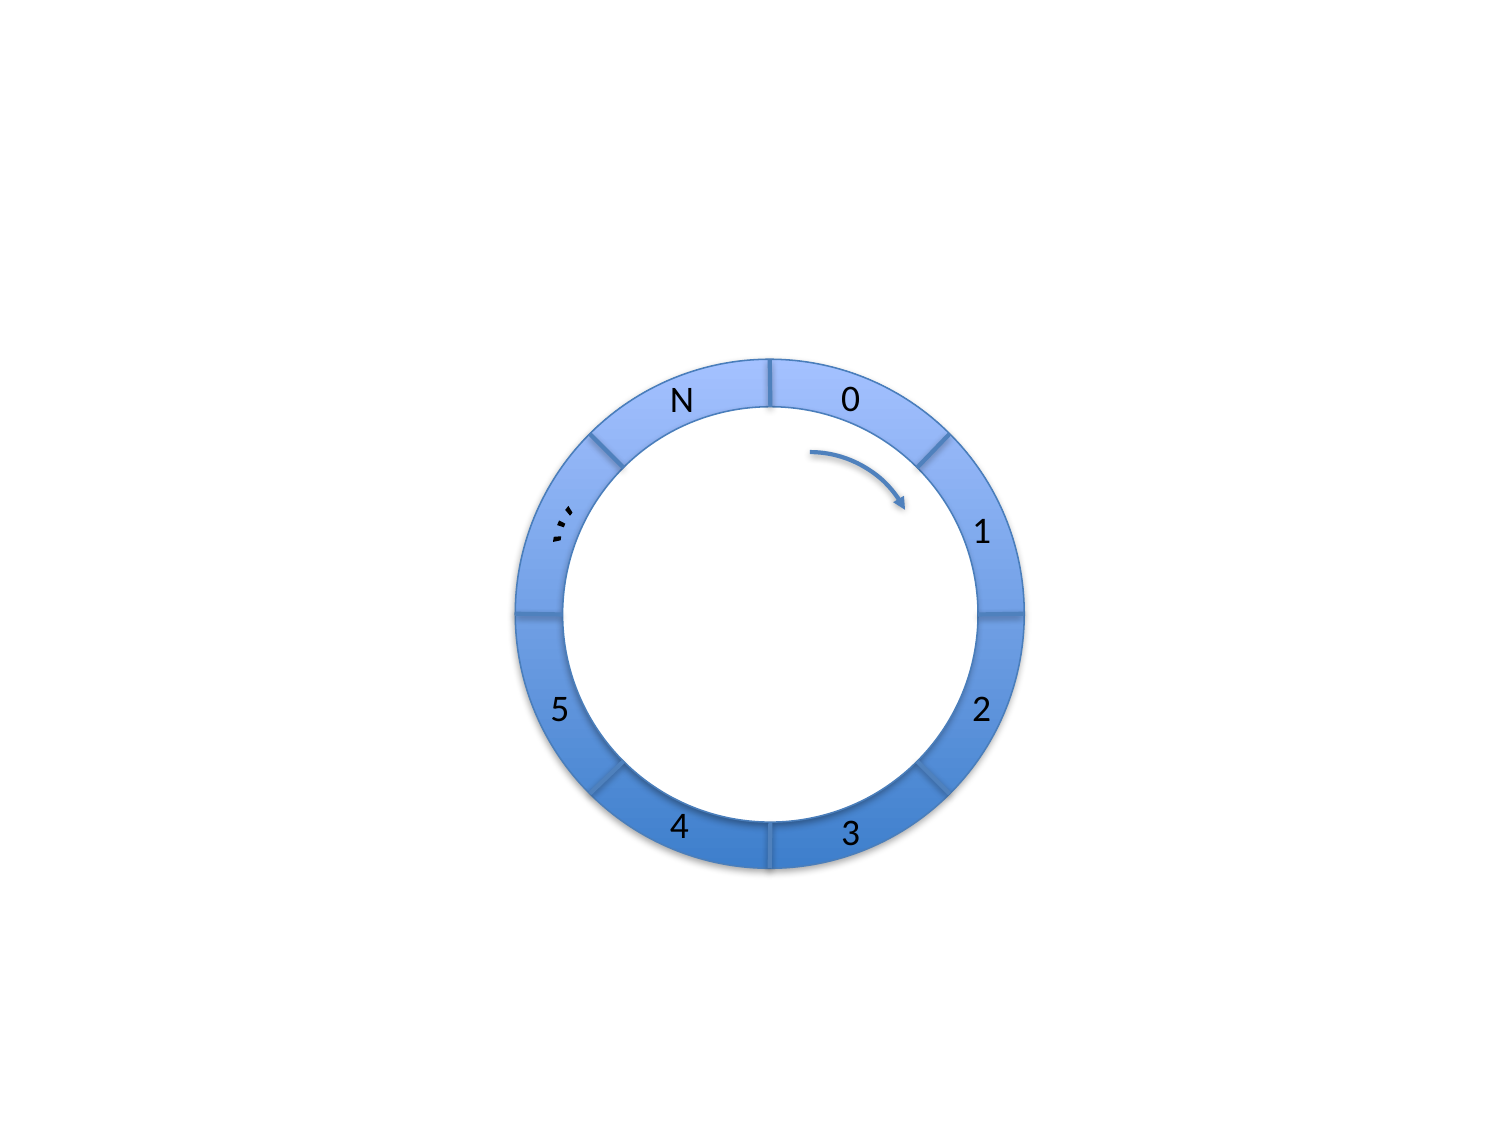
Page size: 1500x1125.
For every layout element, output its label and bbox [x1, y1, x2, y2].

text_box [514, 359, 1025, 869]
